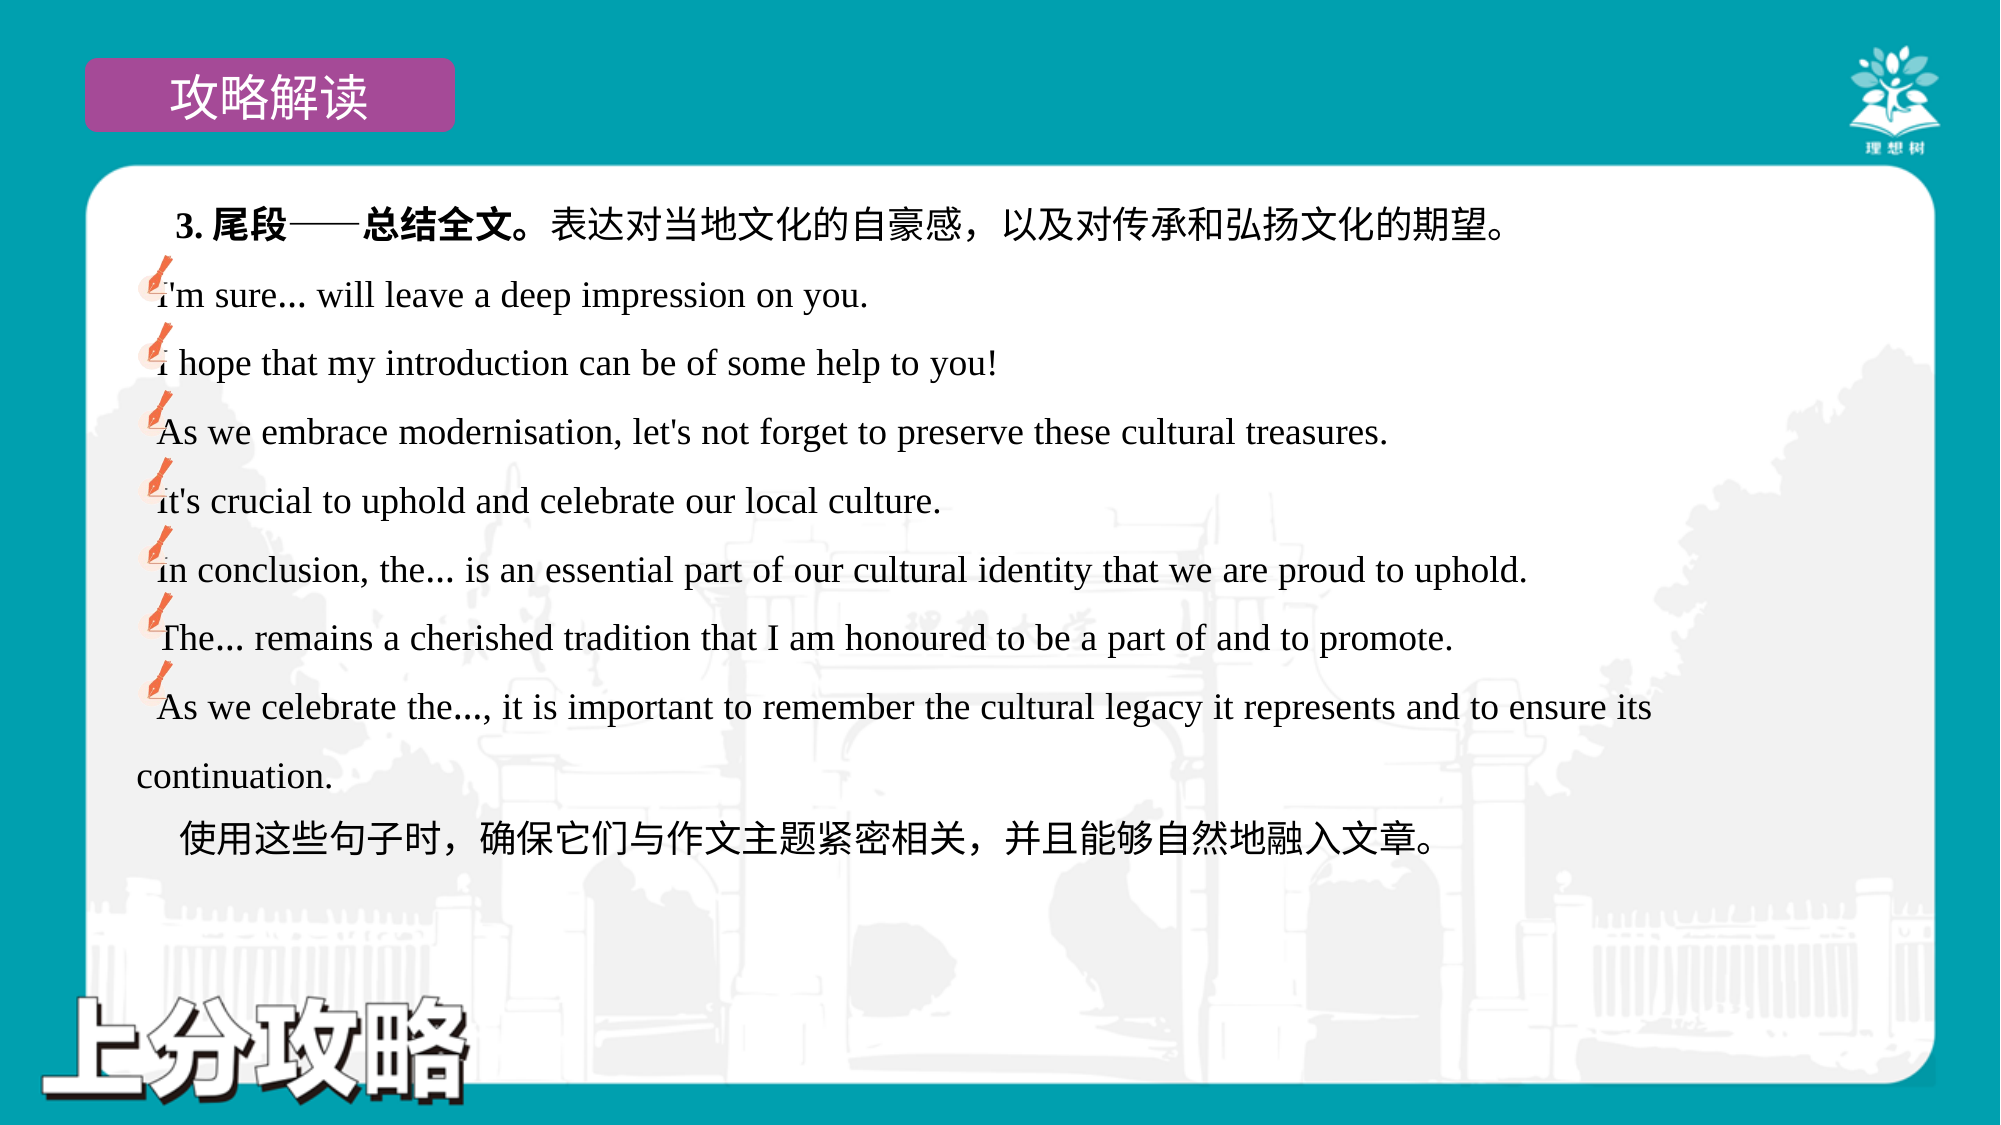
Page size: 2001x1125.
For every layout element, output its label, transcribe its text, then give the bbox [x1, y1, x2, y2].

text_box 3.尾段——总结全文。表达对当地文化的自豪感，以及对传承和弘扬文化的期望。 I'm sure… will leave a deep impression on you. I hope that my introduction can be of some help to you! As we embrace modernisation, let's not forget to preserve these cultural treasures. It's crucial to uphold and celebrate our local culture. In conclusion, the… is an essential part of our cultural identity that we are proud to uphold. The… remains a cherished tradition that I am honoured to be a part of and to promote. As we celebrate the…, it is important to remember the cultural legacy it represents and to ensure its continuation. 使用这些句子时，确保它们与作文主题紧密相关，并且能够自然地融入文章。 [136, 177, 1865, 854]
picture [0, 0, 2000, 1125]
